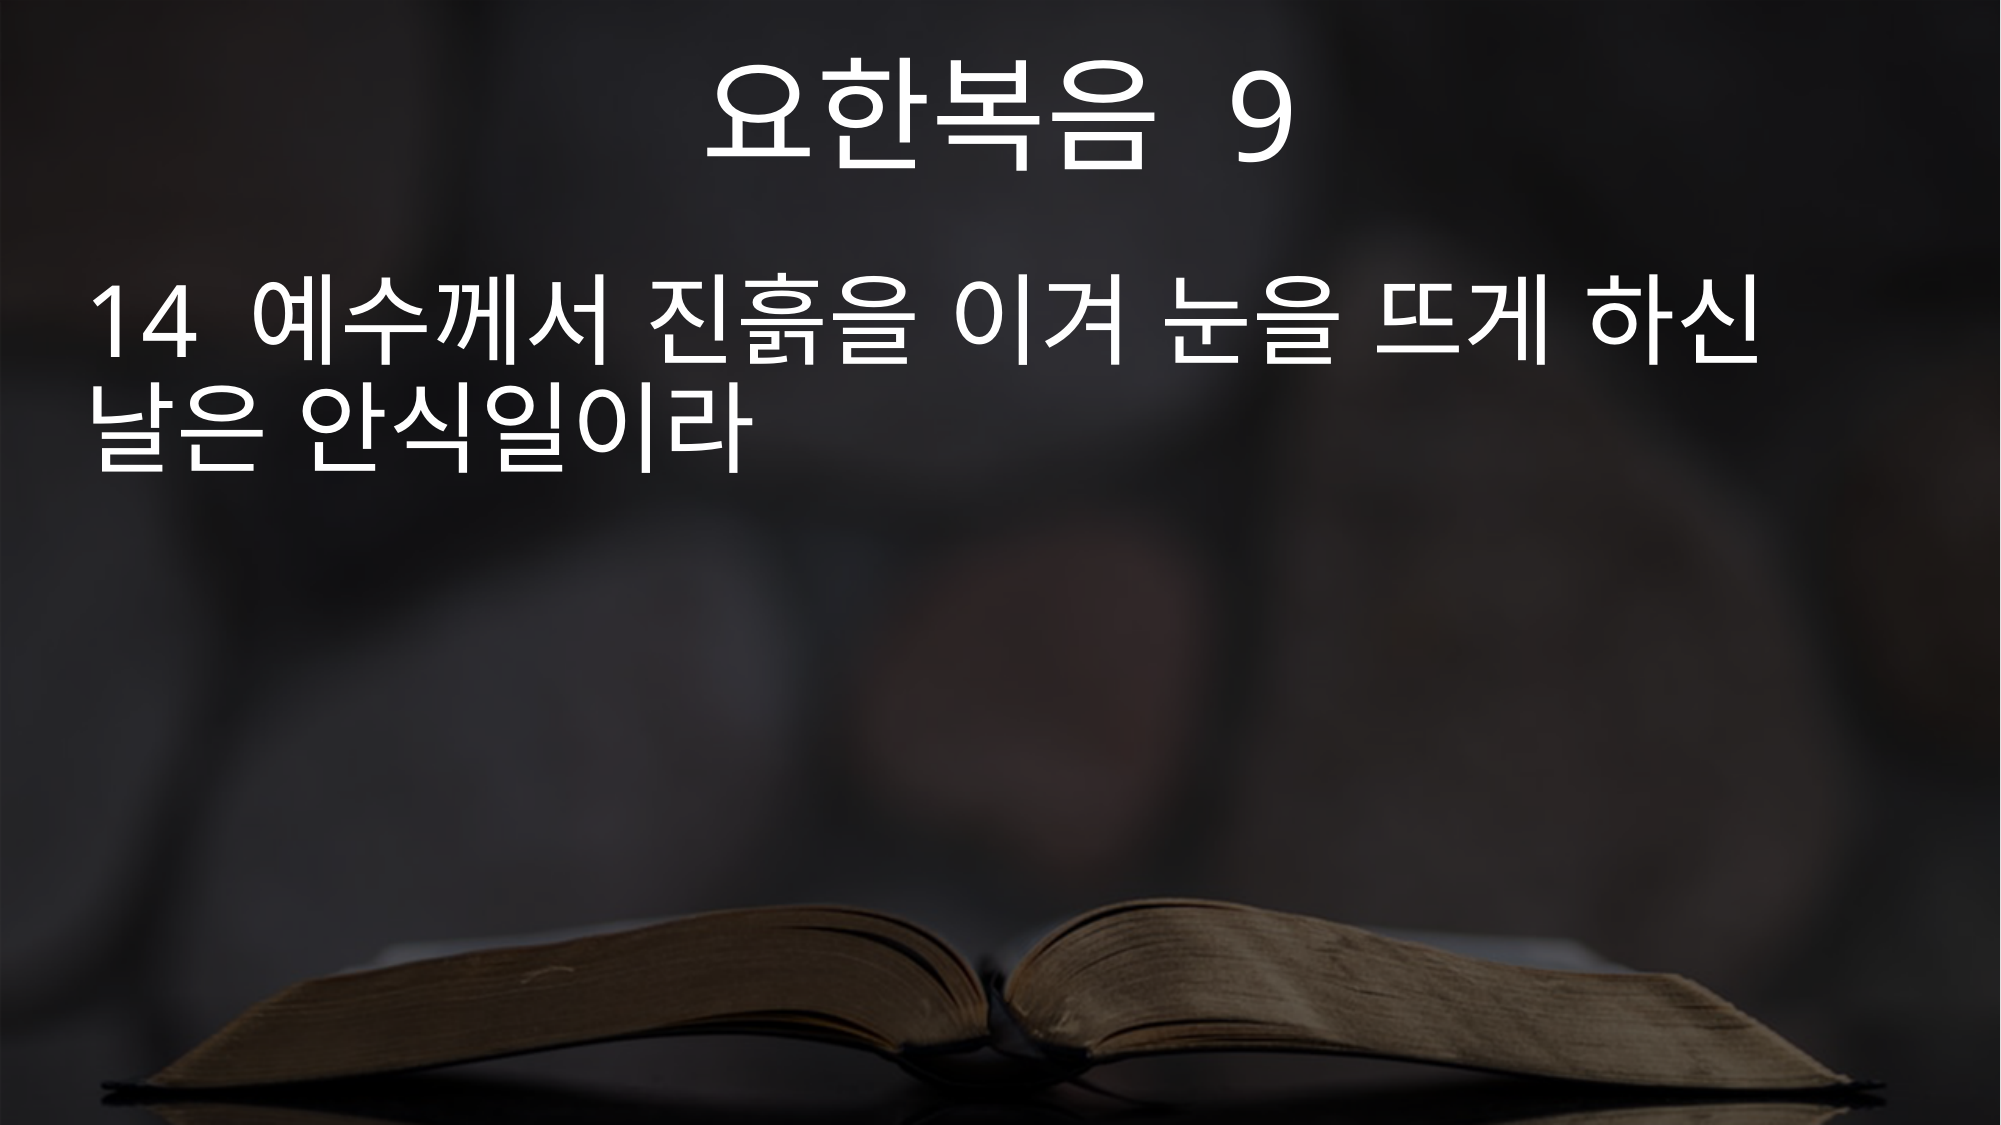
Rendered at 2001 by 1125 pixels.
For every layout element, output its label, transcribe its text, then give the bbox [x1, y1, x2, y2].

list 14 예수께서 진흙을 이겨 눈을 뜨게 하신 날은 안식일이라 [69, 263, 1953, 423]
picture [0, 0, 2001, 1125]
footer 요한복음 9 [0, 32, 2000, 192]
